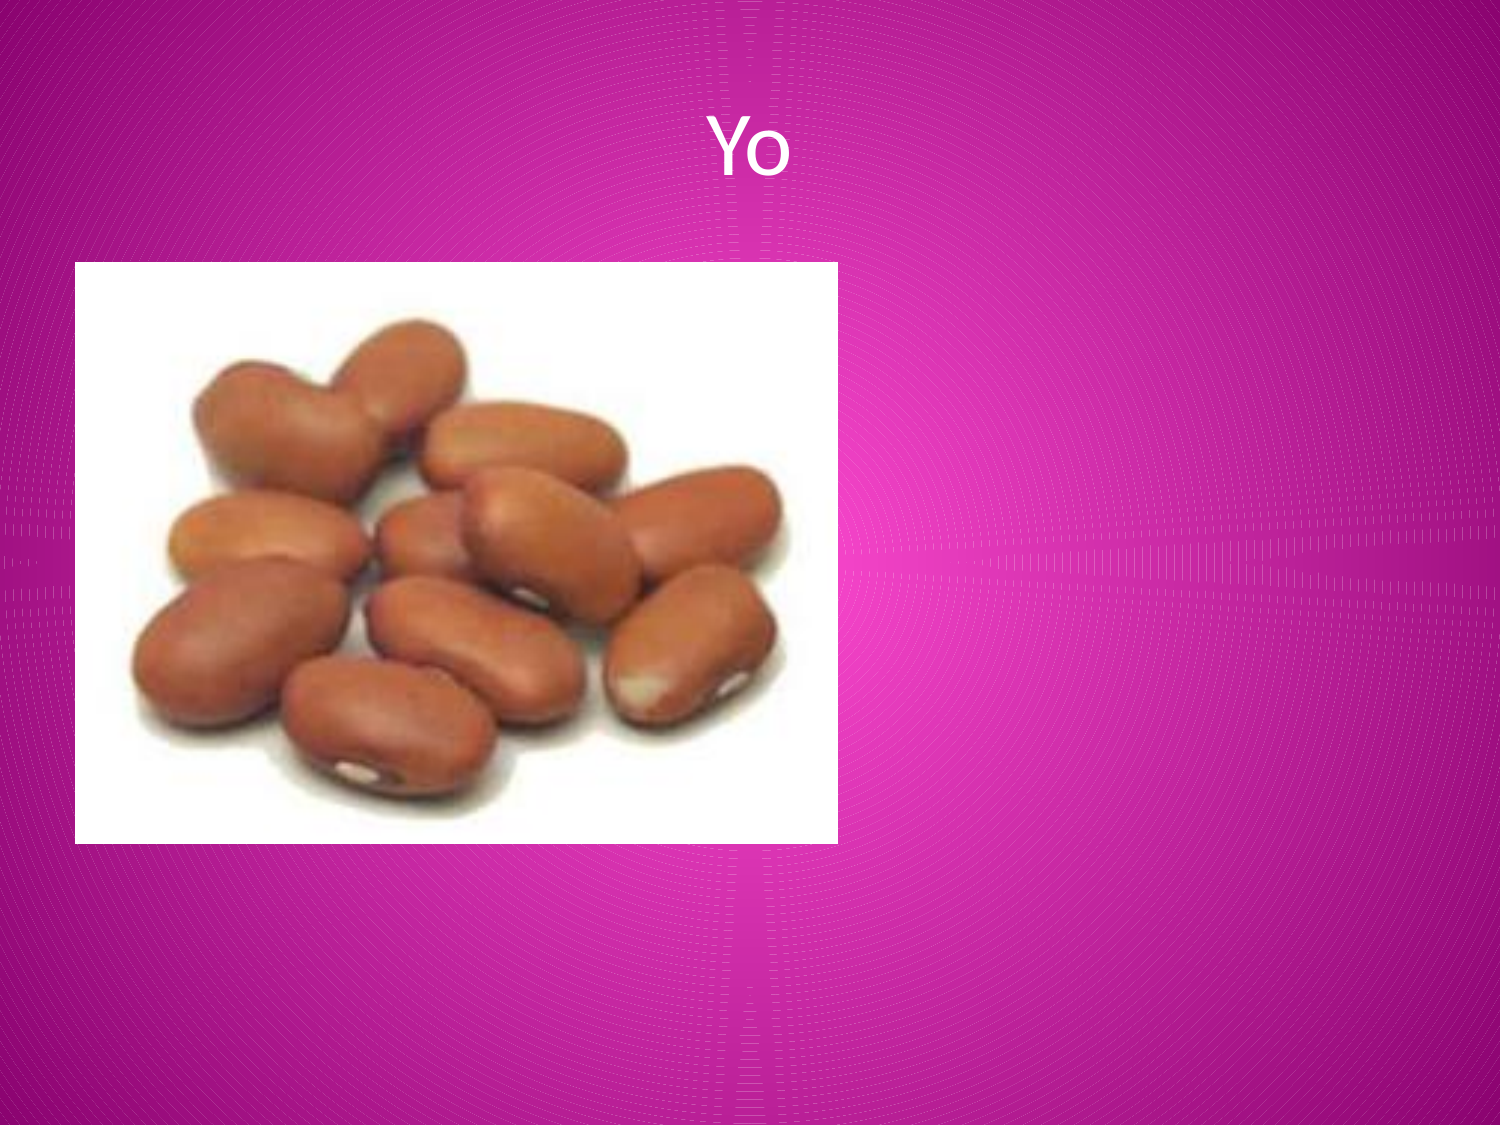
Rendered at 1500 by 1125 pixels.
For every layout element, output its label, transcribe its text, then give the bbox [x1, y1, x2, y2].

picture [74, 262, 838, 845]
title Yo [75, 45, 1425, 233]
